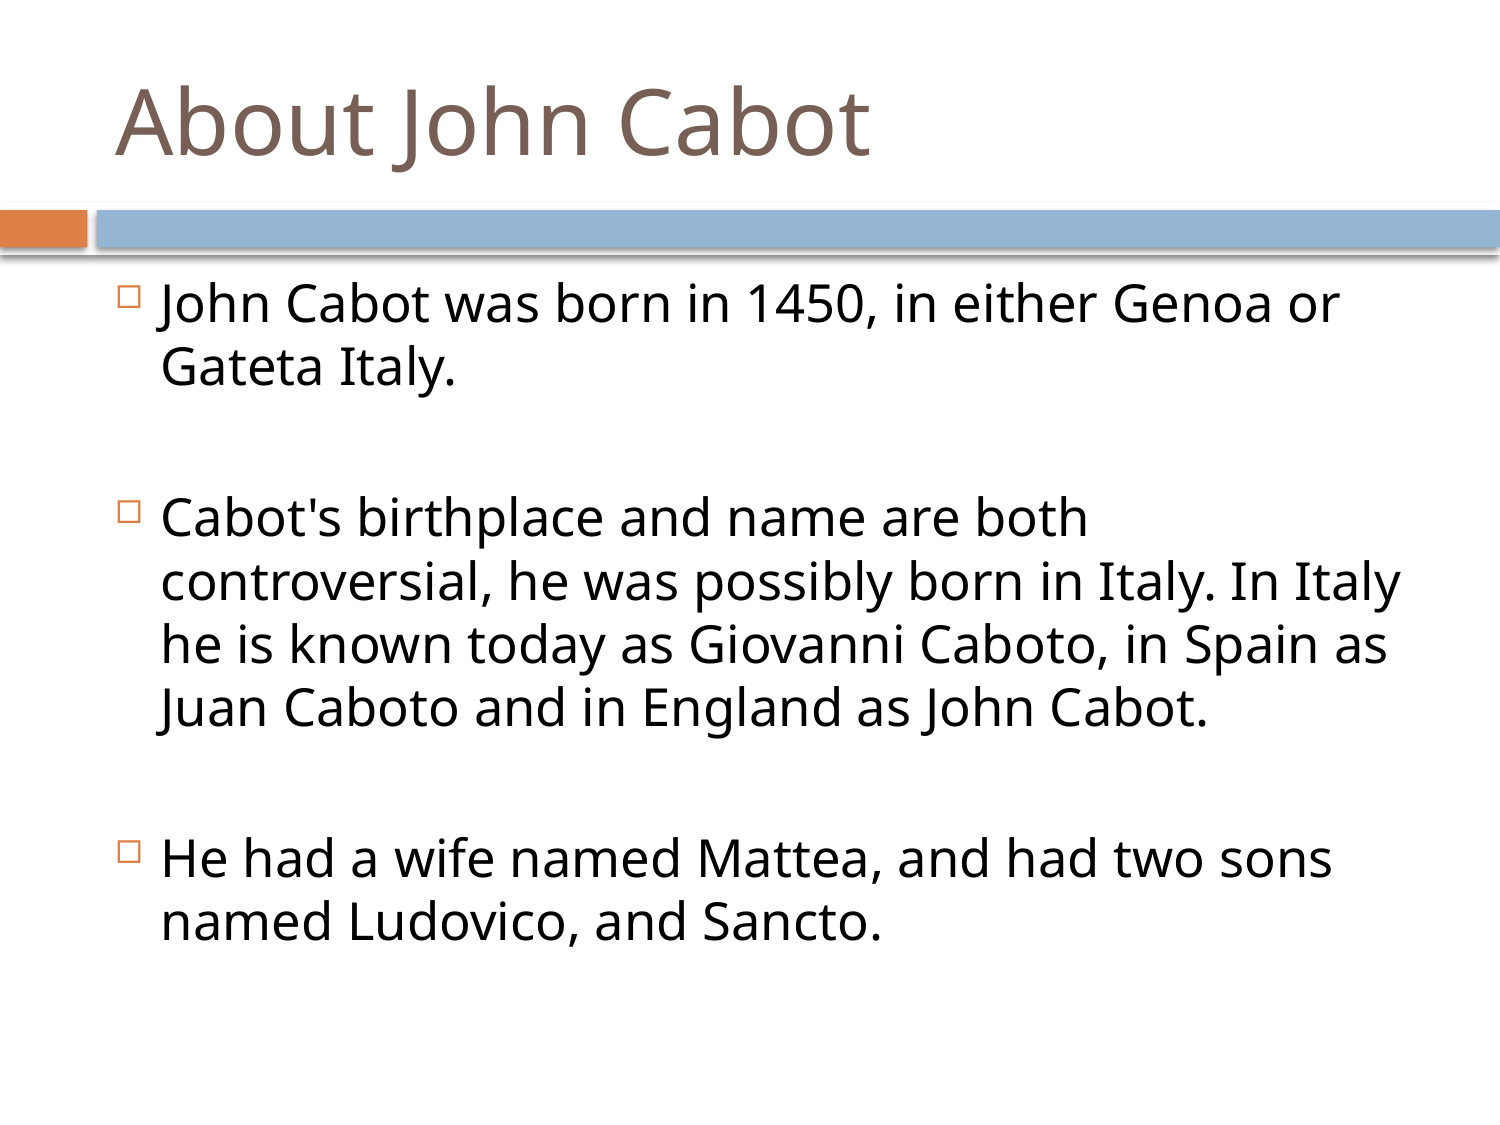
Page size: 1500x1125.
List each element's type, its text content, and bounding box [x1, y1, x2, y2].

title About John Cabot [100, 37, 1438, 200]
list John Cabot was born in 1450, in either Genoa or Gateta Italy. Cabot's birthplace and name are both controversial, he was possibly born in Italy. In Italy he is known today as Giovanni Caboto, in Spain as Juan Caboto and in England as John Cabot. He had a wife named Mattea, and had two sons named Ludovico, and Sancto. [100, 262, 1438, 1000]
